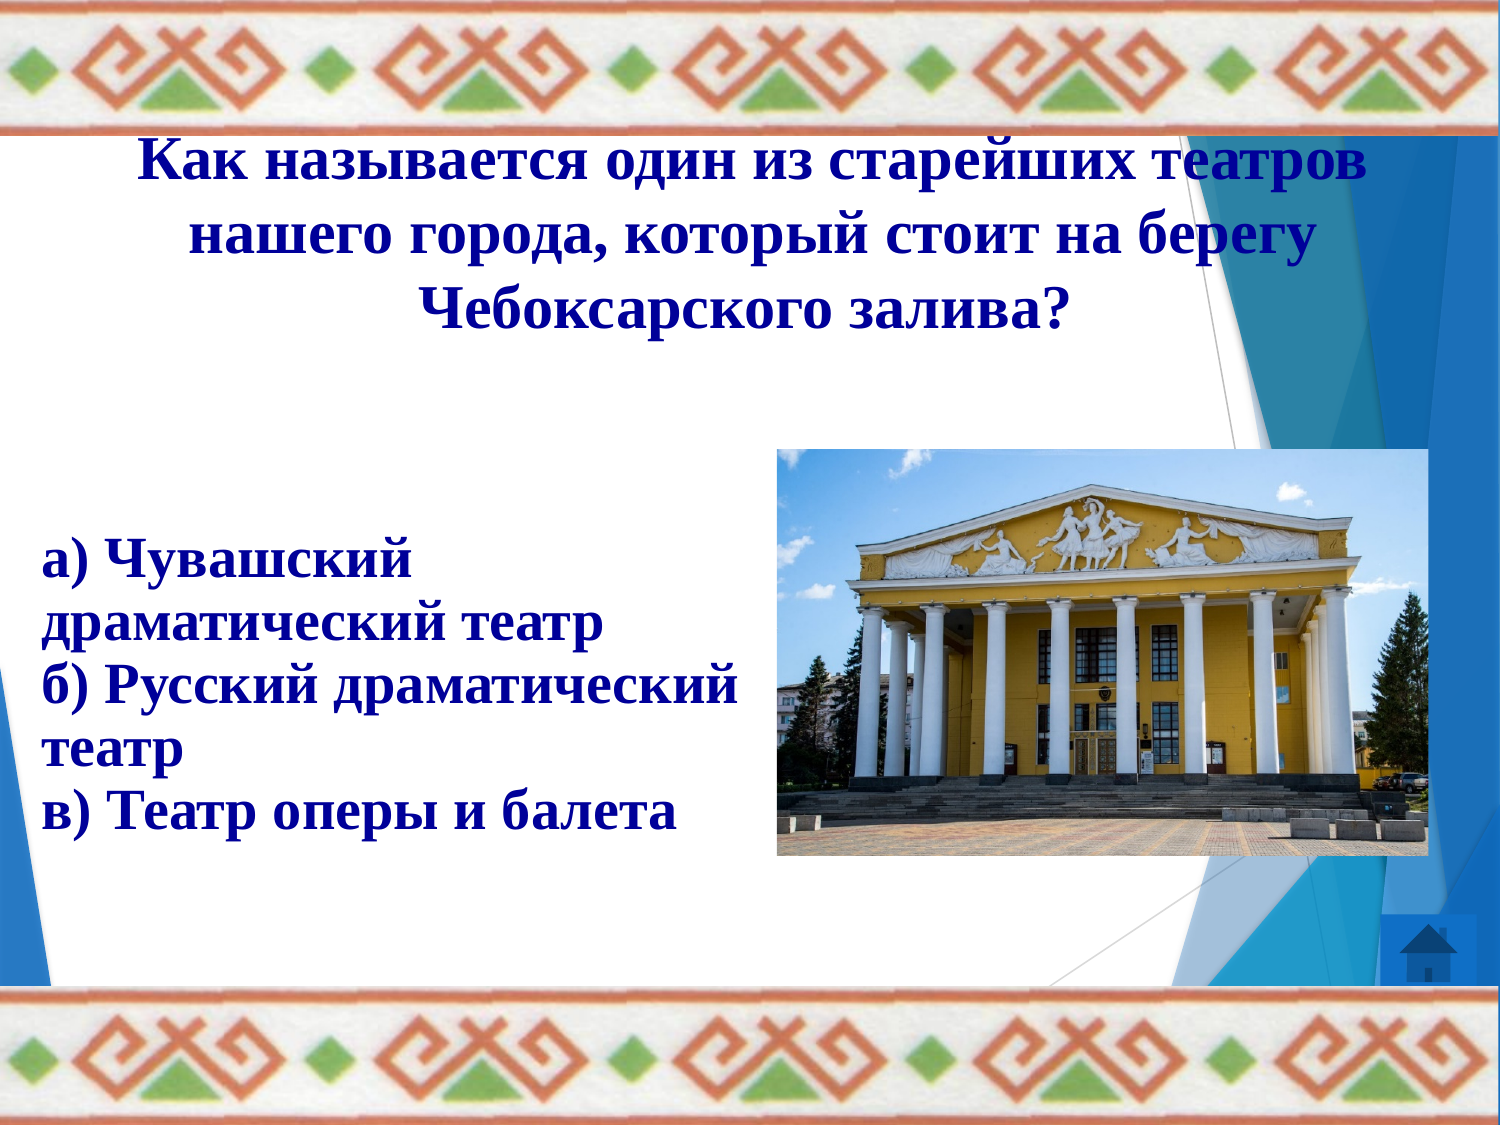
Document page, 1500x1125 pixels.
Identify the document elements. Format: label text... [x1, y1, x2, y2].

list Как называется один из старейших театров нашего города, который стоит на берегу Чебоксарского залива? [78, 144, 1429, 350]
text_box [1380, 914, 1477, 985]
picture [0, 0, 1499, 136]
text_box а) Чувашский драматический театр б) Русский драматический театр в) Театр оперы и балета [26, 519, 771, 850]
picture [776, 449, 1429, 857]
picture [0, 986, 1499, 1125]
